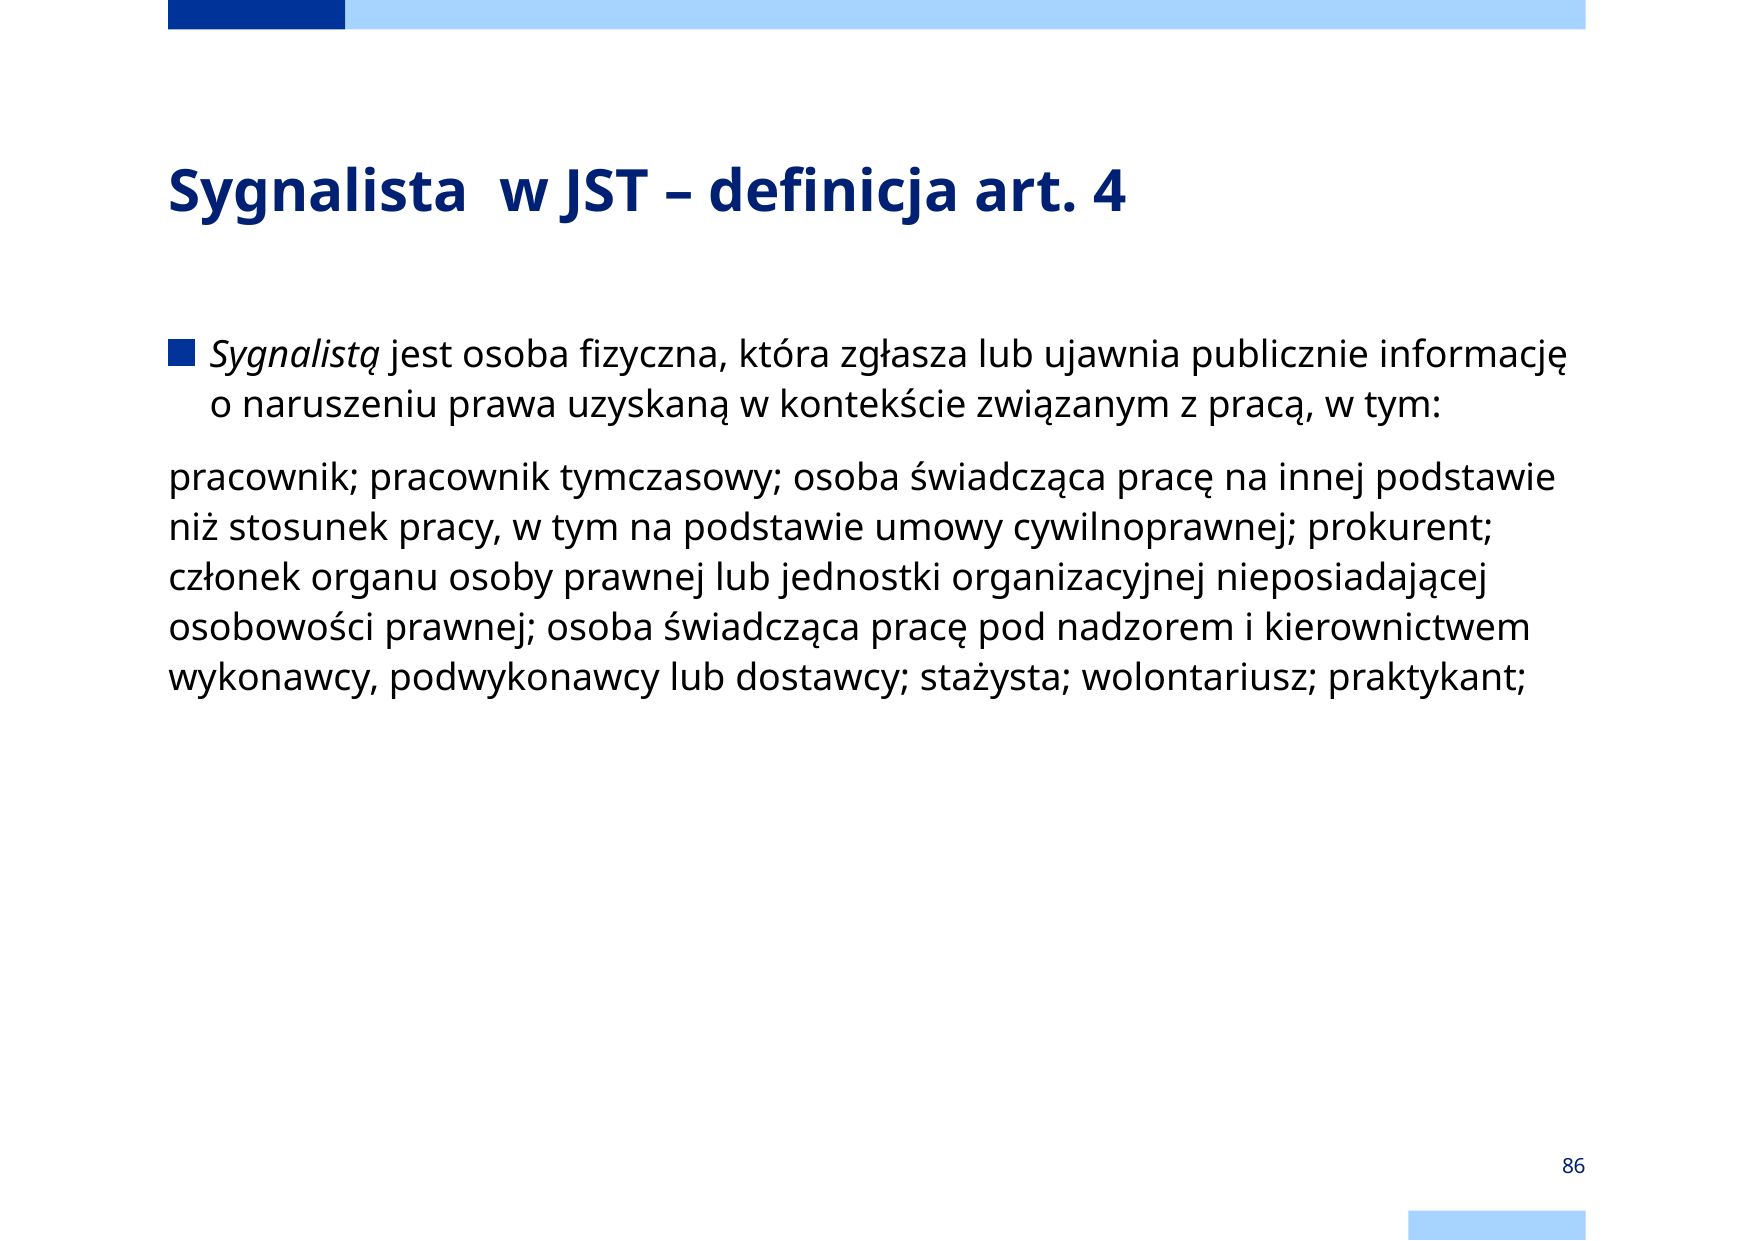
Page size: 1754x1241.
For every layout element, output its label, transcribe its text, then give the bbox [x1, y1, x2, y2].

slide_number 86 [1408, 1151, 1586, 1182]
picture [168, 339, 195, 366]
title Sygnalista w JST – definicja art. 4 [168, 147, 1586, 324]
list Sygnalistą jest osoba fizyczna, która zgłasza lub ujawnia publicznie informację o naruszeniu prawa uzyskaną w kontekście związanym z pracą, w tym: pracownik; pracownik tymczasowy; osoba świadcząca pracę na innej podstawie niż stosunek pracy, w tym na podstawie umowy cywilnoprawnej; prokurent; członek organu osoby prawnej lub jednostki organizacyjnej nieposiadającej osobowości prawnej; osoba świadcząca pracę pod nadzorem i kierownictwem wykonawcy, podwykonawcy lub dostawcy; stażysta; wolontariusz; praktykant; [168, 324, 1586, 1093]
